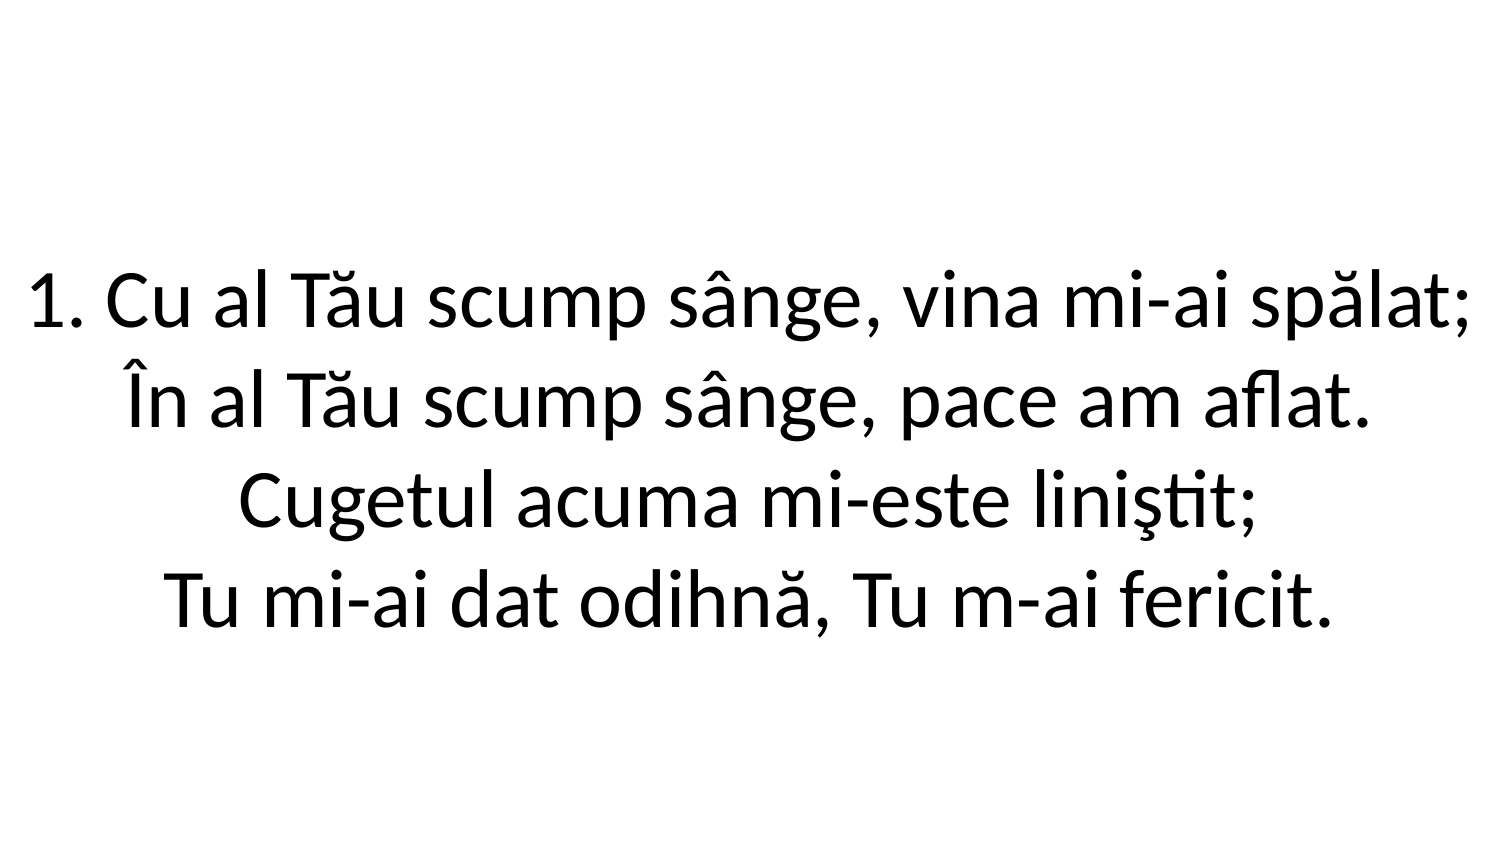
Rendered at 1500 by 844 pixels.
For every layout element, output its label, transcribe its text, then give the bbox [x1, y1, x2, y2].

text_box 1. Cu al Tău scump sânge, vina mi-ai spălat; În al Tău scump sânge, pace am aflat. Cugetul acuma mi-este liniştit; Tu mi-ai dat odihnă, Tu m-ai fericit. [9, 192, 1491, 652]
